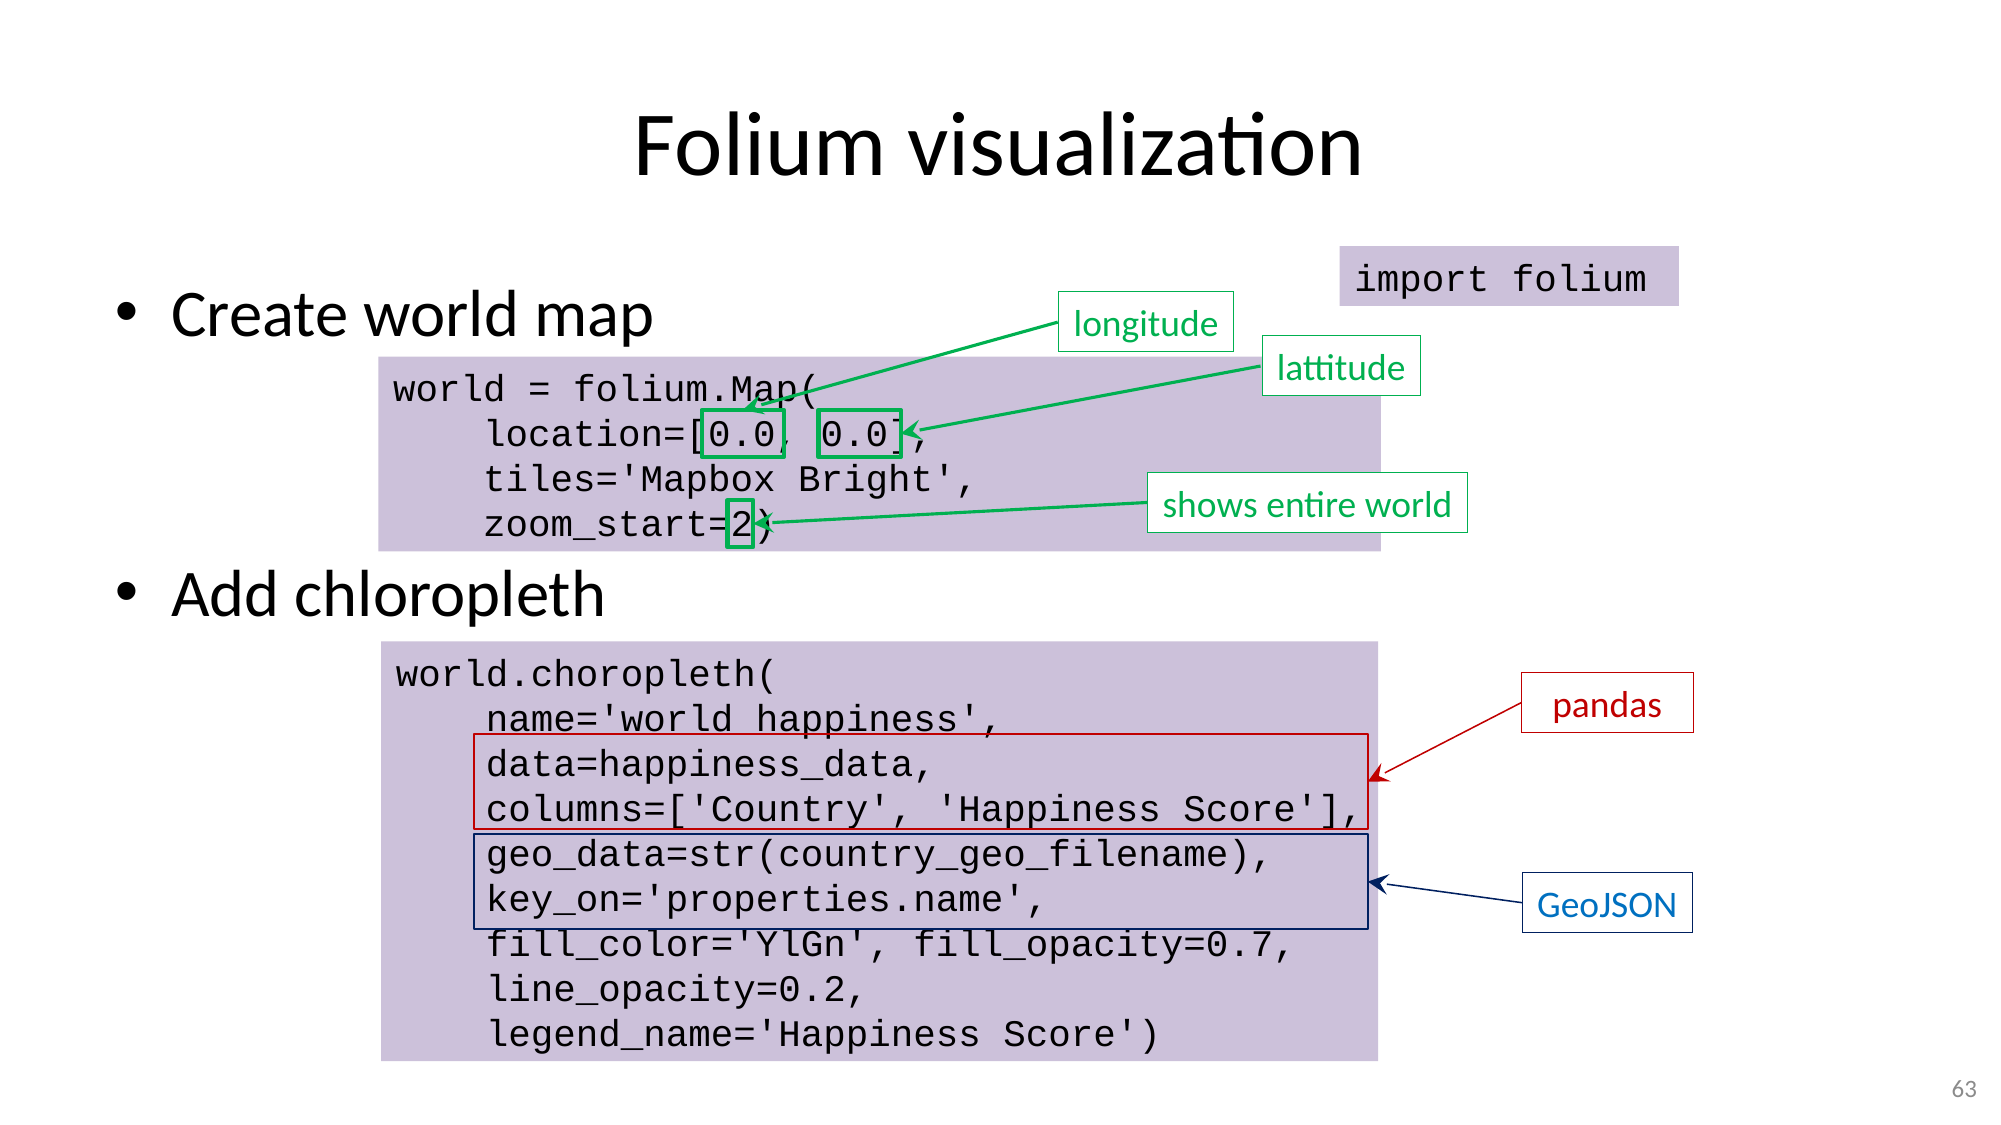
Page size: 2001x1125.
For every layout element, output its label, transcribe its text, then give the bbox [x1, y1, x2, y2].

list Create world map Add chloropleth [99, 262, 1900, 1005]
text_box import folium [1339, 246, 1679, 306]
text_box world.choropleth( name='world happiness', data=happiness_data, columns=['Country', 'Happiness Score'], geo_data=str(country_geo_filename), key_on='properties.name', fill_color='YlGn', fill_opacity=0.7, line_opacity=0.2, legend_name='Happiness Score') [381, 641, 1379, 1062]
title Folium visualization [99, 45, 1900, 233]
text_box world = folium.Map( location=[0.0, 0.0], tiles='Mapbox Bright', zoom_start=2) [378, 356, 1381, 552]
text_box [474, 672, 1694, 830]
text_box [474, 834, 1694, 934]
slide_number 63 [1525, 1057, 1993, 1118]
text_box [701, 291, 1423, 458]
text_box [727, 472, 1470, 548]
